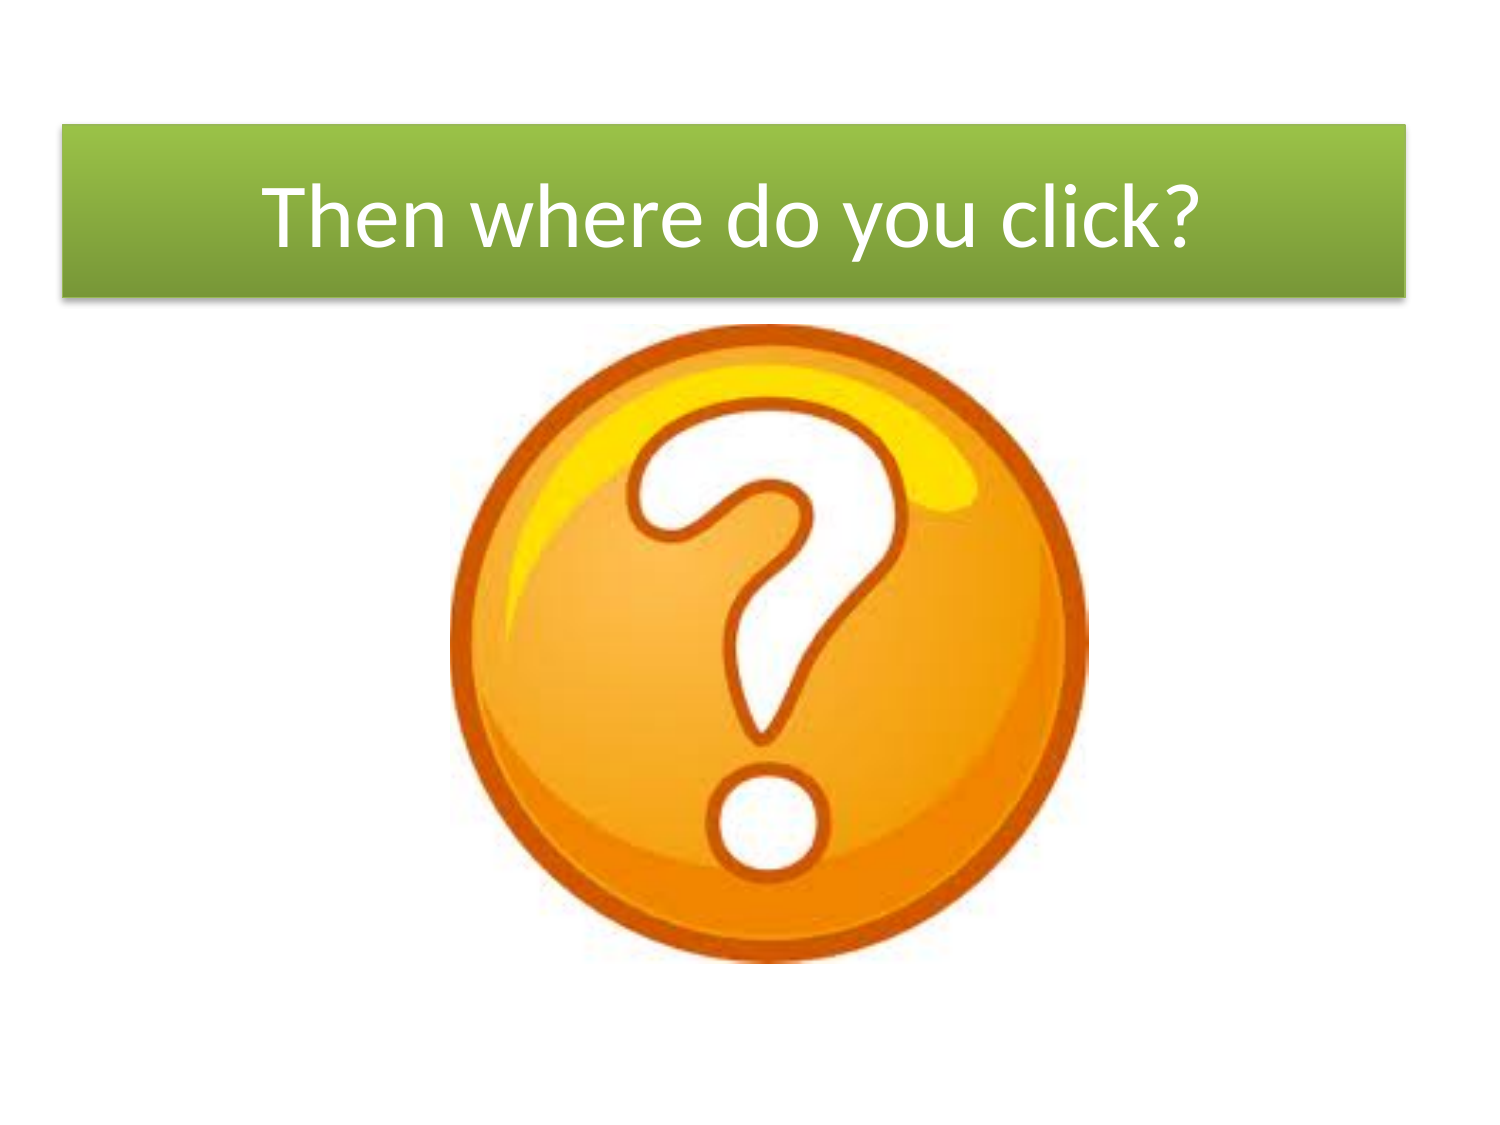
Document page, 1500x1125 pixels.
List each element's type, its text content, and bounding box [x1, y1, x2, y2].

picture [449, 324, 1089, 964]
title Then where do you click? [62, 124, 1406, 298]
